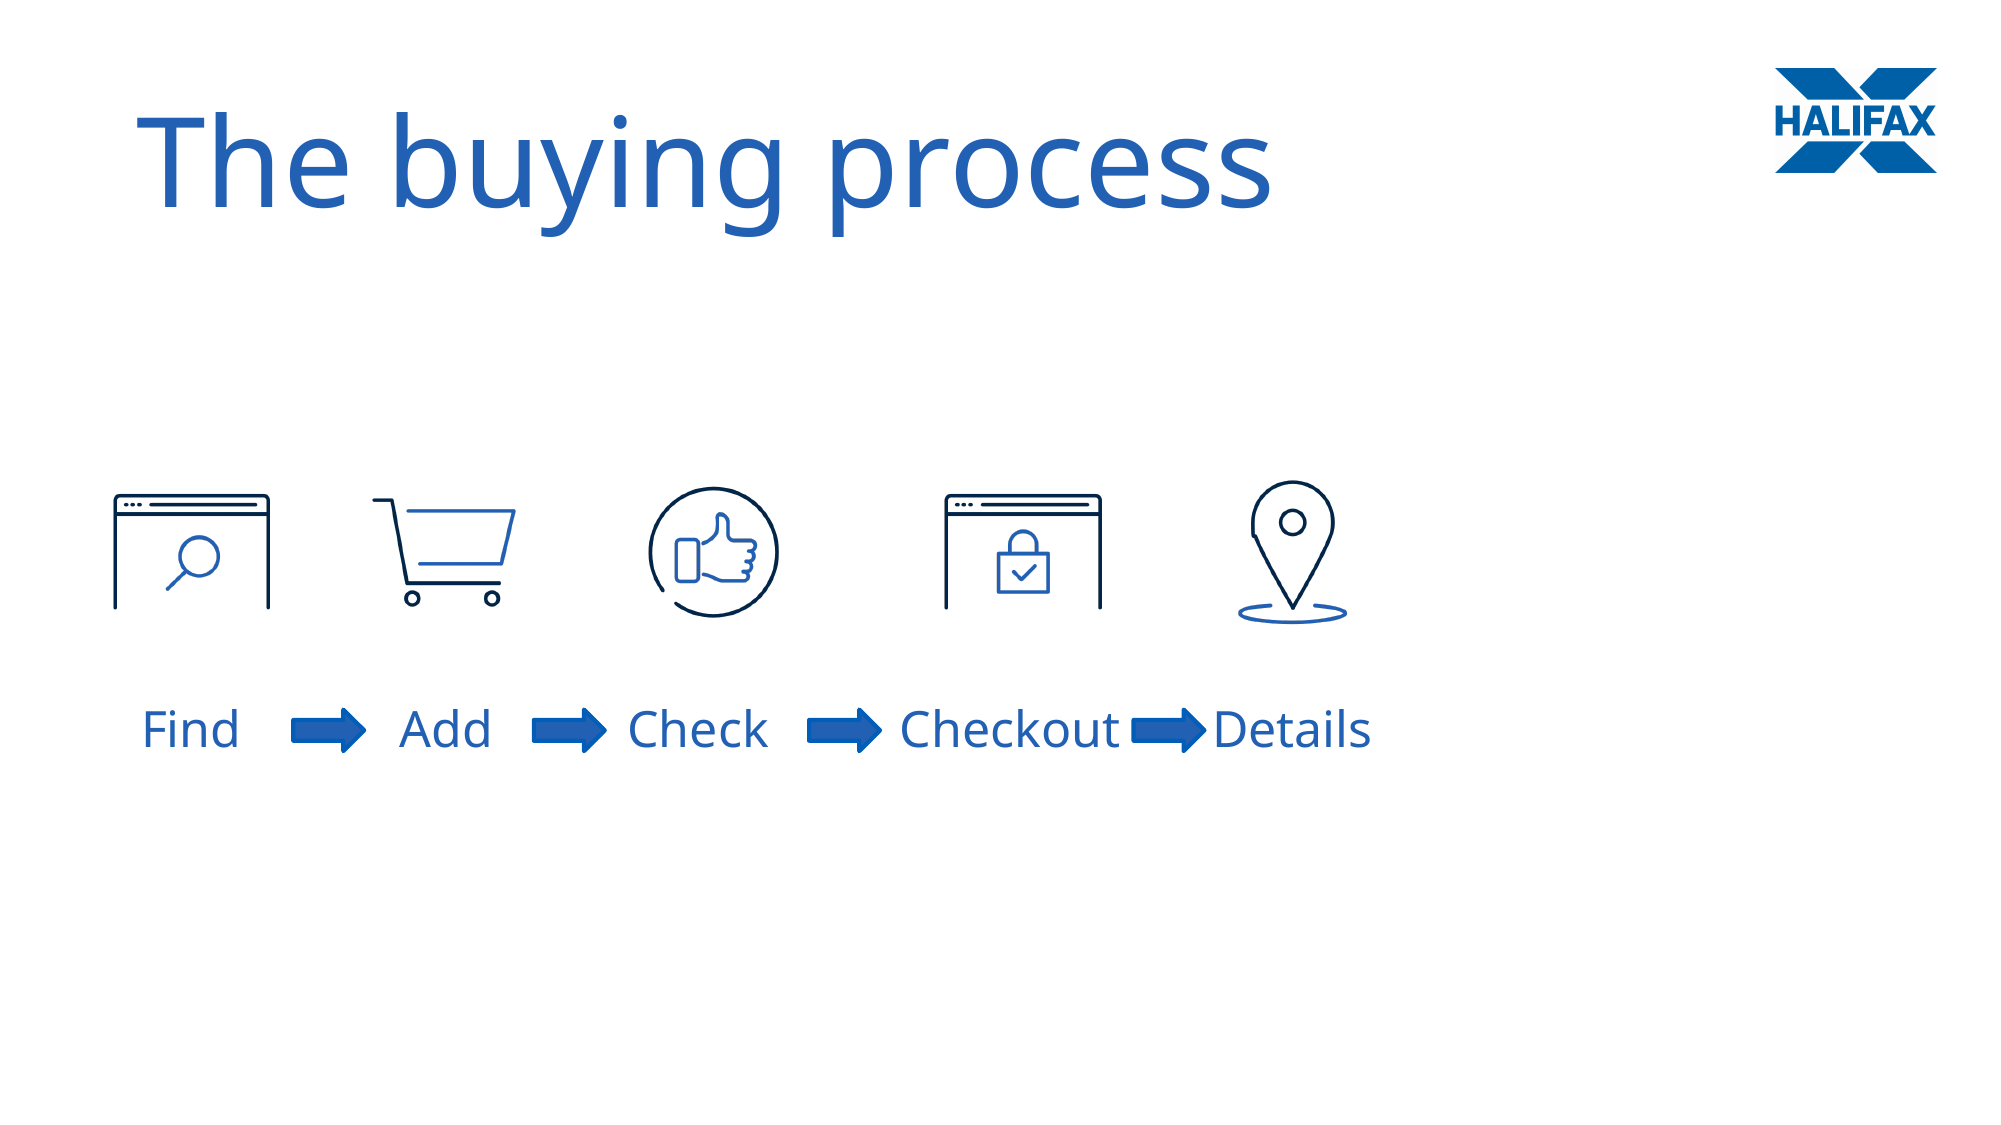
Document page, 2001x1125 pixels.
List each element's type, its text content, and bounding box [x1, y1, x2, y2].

text_box [548, 707, 607, 754]
text_box Check [612, 689, 815, 765]
picture [87, 448, 296, 656]
picture [1775, 68, 1937, 173]
picture [609, 448, 817, 656]
text_box [1161, 707, 1191, 754]
text_box Details [1191, 689, 1394, 765]
picture [1188, 448, 1397, 656]
text_box [815, 707, 883, 754]
text_box Checkout [885, 689, 1161, 765]
text_box Find [90, 689, 293, 765]
picture [919, 448, 1127, 656]
picture [342, 448, 551, 656]
text_box [293, 707, 345, 754]
text_box Add [345, 689, 548, 765]
list The buying process [121, 75, 1579, 221]
